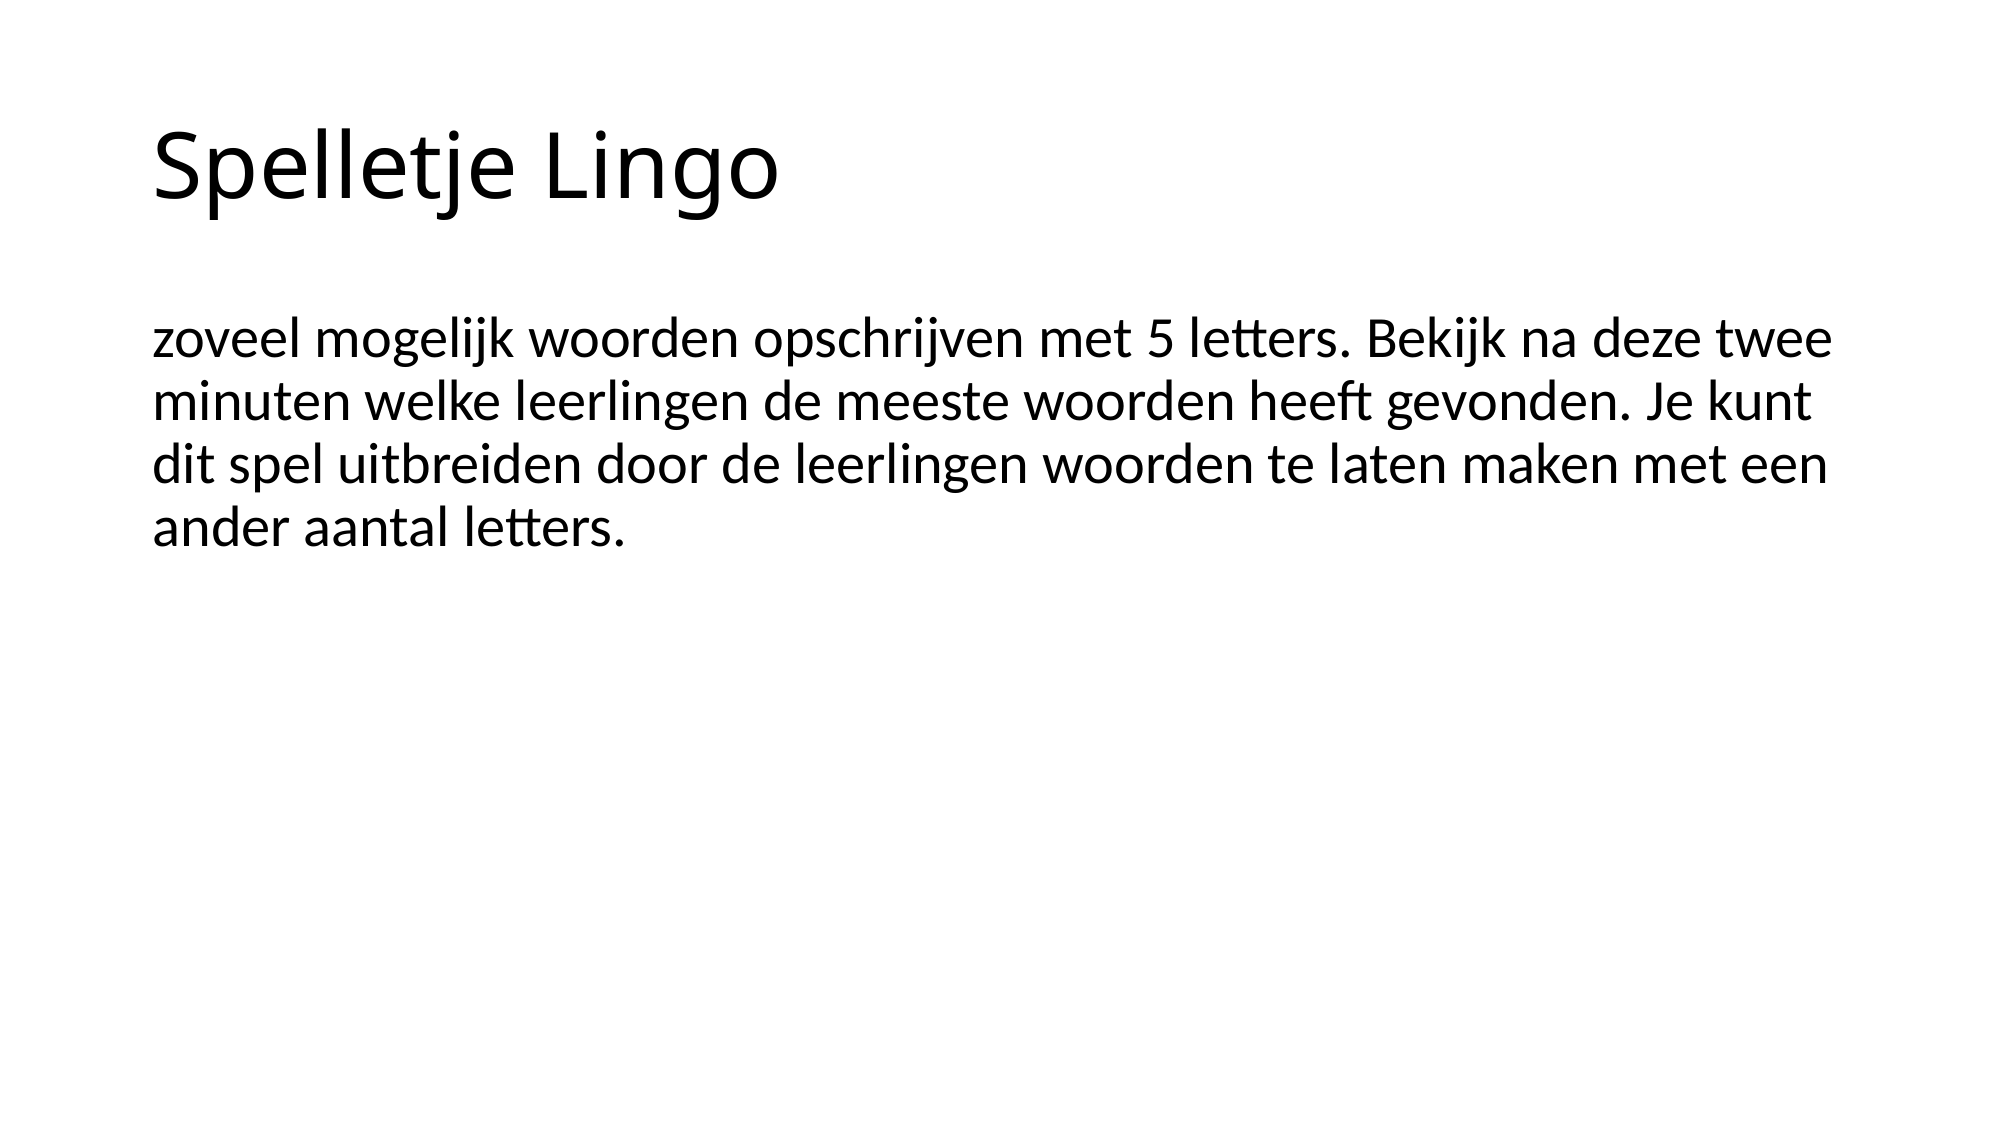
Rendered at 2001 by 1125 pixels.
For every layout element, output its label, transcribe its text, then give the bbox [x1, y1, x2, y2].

list zoveel mogelijk woorden opschrijven met 5 letters. Bekijk na deze twee minuten welke leerlingen de meeste woorden heeft gevonden. Je kunt dit spel uitbreiden door de leerlingen woorden te laten maken met een ander aantal letters. [137, 299, 1863, 1014]
title Spelletje Lingo [137, 59, 1863, 278]
